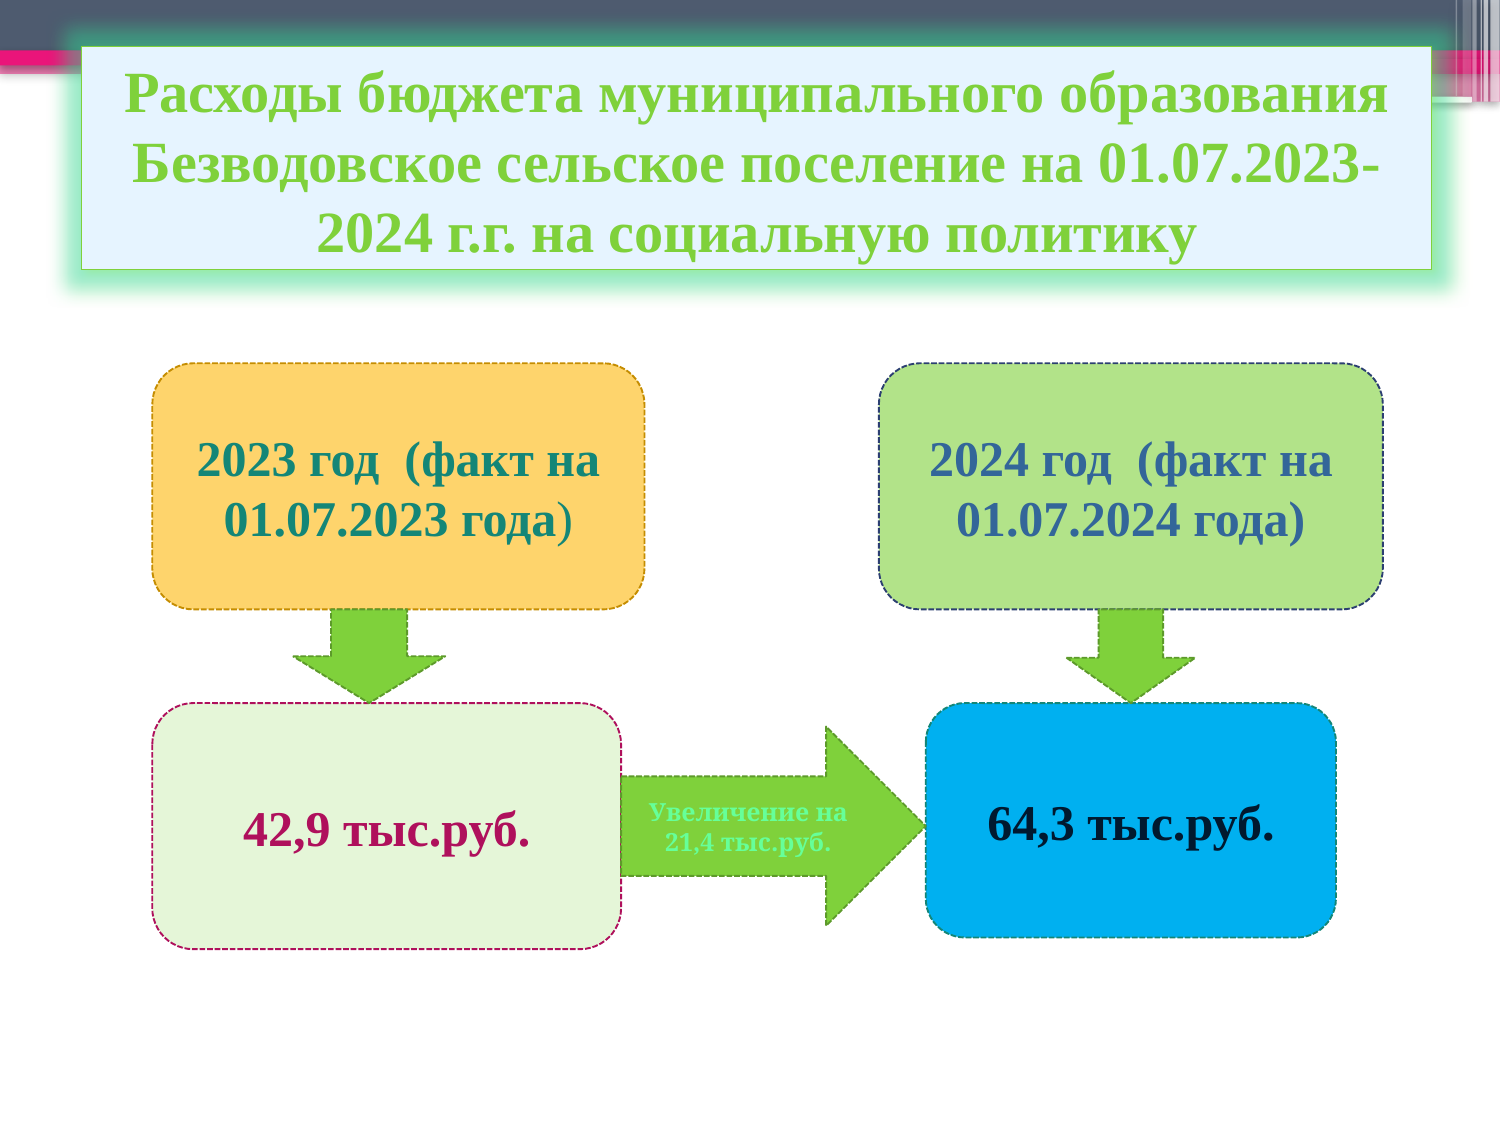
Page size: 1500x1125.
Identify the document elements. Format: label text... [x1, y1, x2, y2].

text_box 64,3 тыс.руб. [924, 702, 1337, 939]
text_box 2024 год (факт на 01.07.2024 года) [877, 362, 1384, 611]
text_box [1065, 608, 1196, 704]
text_box Расходы бюджета муниципального образования Безводовское сельское поселение на 01.07.2023-2024 г.г. на социальную политику [81, 46, 1432, 270]
text_box [292, 608, 447, 704]
text_box 2023 год (факт на 01.07.2023 года) [151, 362, 646, 611]
text_box Увеличение на 21,4 тыс.руб. [620, 725, 927, 926]
text_box 42,9 тыс.руб. [151, 702, 623, 951]
